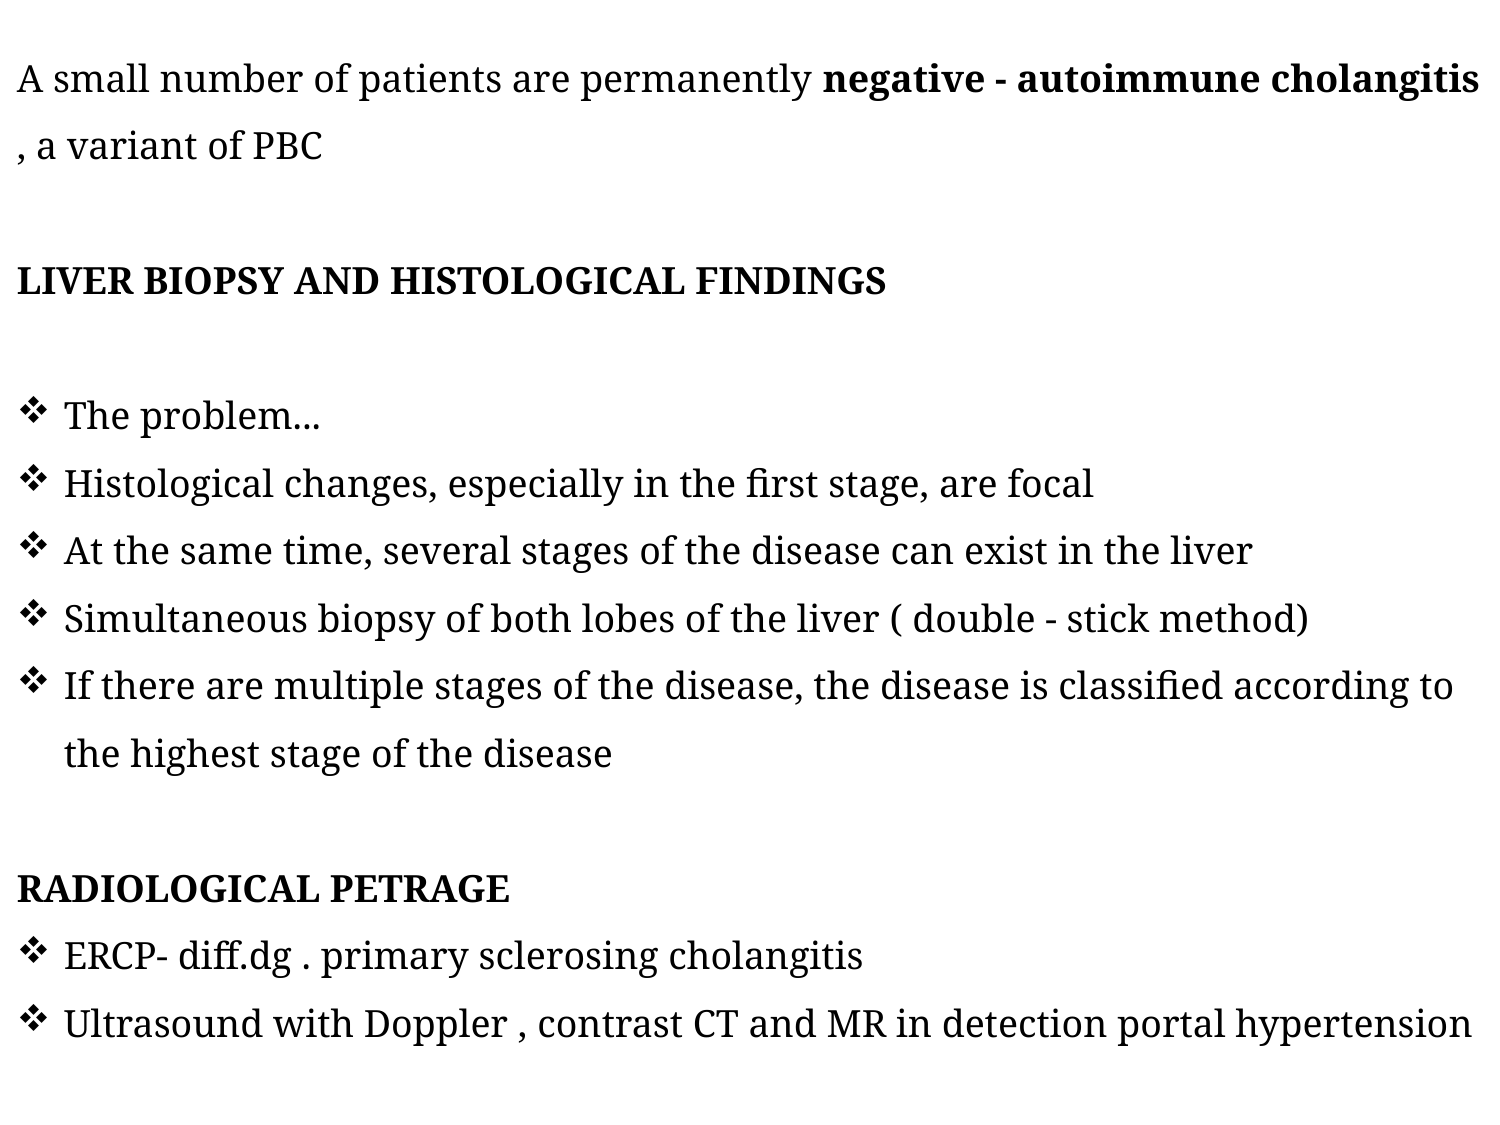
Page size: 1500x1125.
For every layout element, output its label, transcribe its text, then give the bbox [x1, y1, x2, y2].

text_box A small number of patients are permanently negative - autoimmune cholangitis , a variant of PBC LIVER BIOPSY AND HISTOLOGICAL FINDINGS The problem... Histological changes, especially in the first stage, are focal At the same time, several stages of the disease can exist in the liver Simultaneous biopsy of both lobes of the liver ( double - stick method) If there are multiple stages of the disease, the disease is classified according to the highest stage of the disease RADIOLOGICAL PETRAGE ERCP- diff.dg . primary sclerosing cholangitis Ultrasound with Doppler , contrast CT and MR in detection portal hypertension [2, 24, 1500, 1053]
